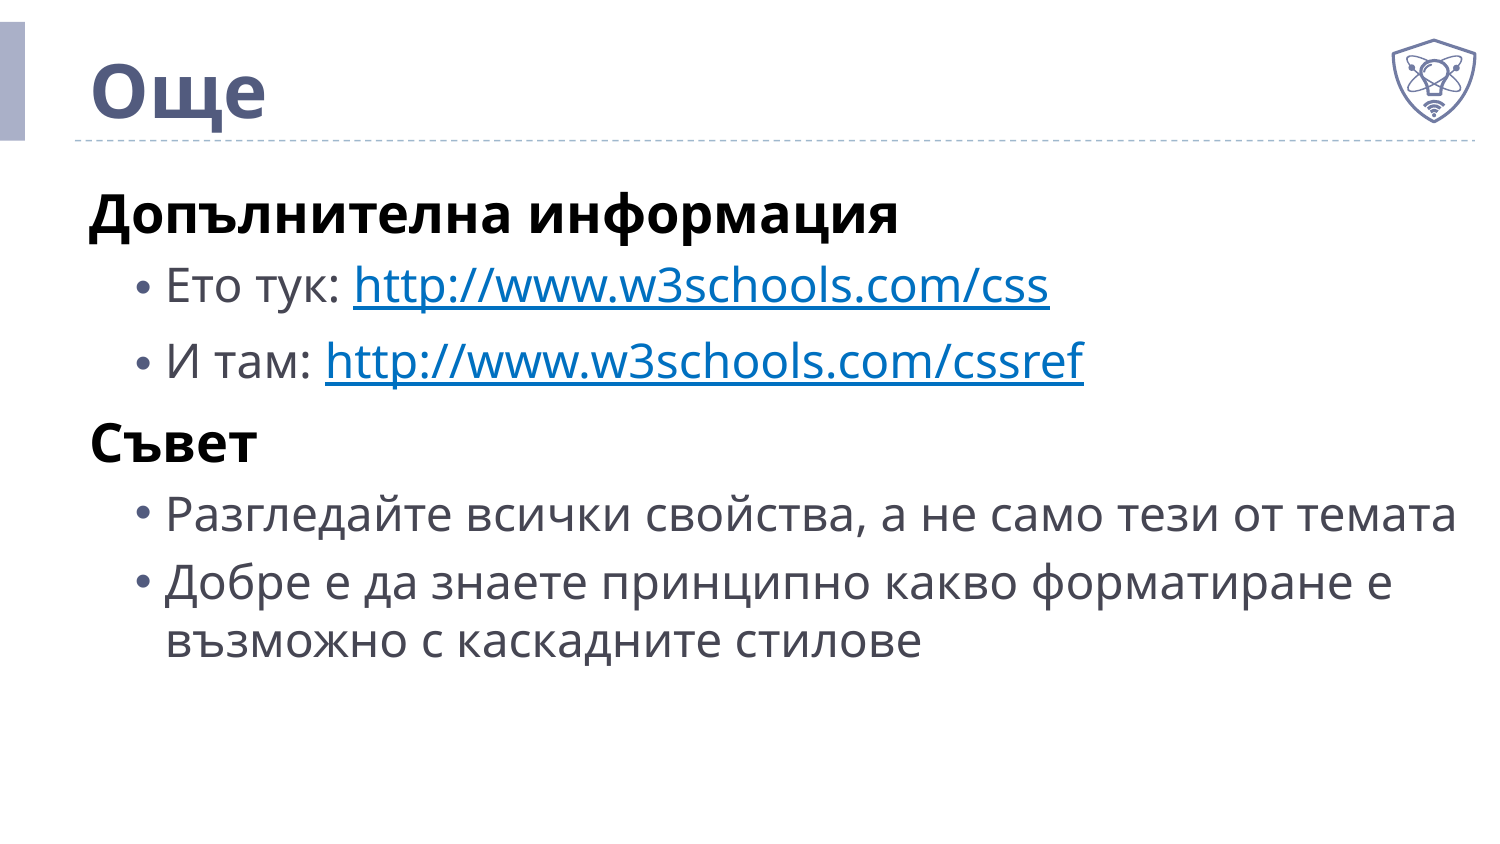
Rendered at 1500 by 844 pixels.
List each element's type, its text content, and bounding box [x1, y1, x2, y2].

title Още [75, 18, 1475, 141]
list Допълнителна информация Ето тук: http://www.w3schools.com/css И там: http://www.w3schools.com/cssref Съвет Разгледайте всички свойства, а не само тези от темата Добре е да знаете принципно какво форматиране е възможно с каскадните стилове [75, 171, 1475, 835]
